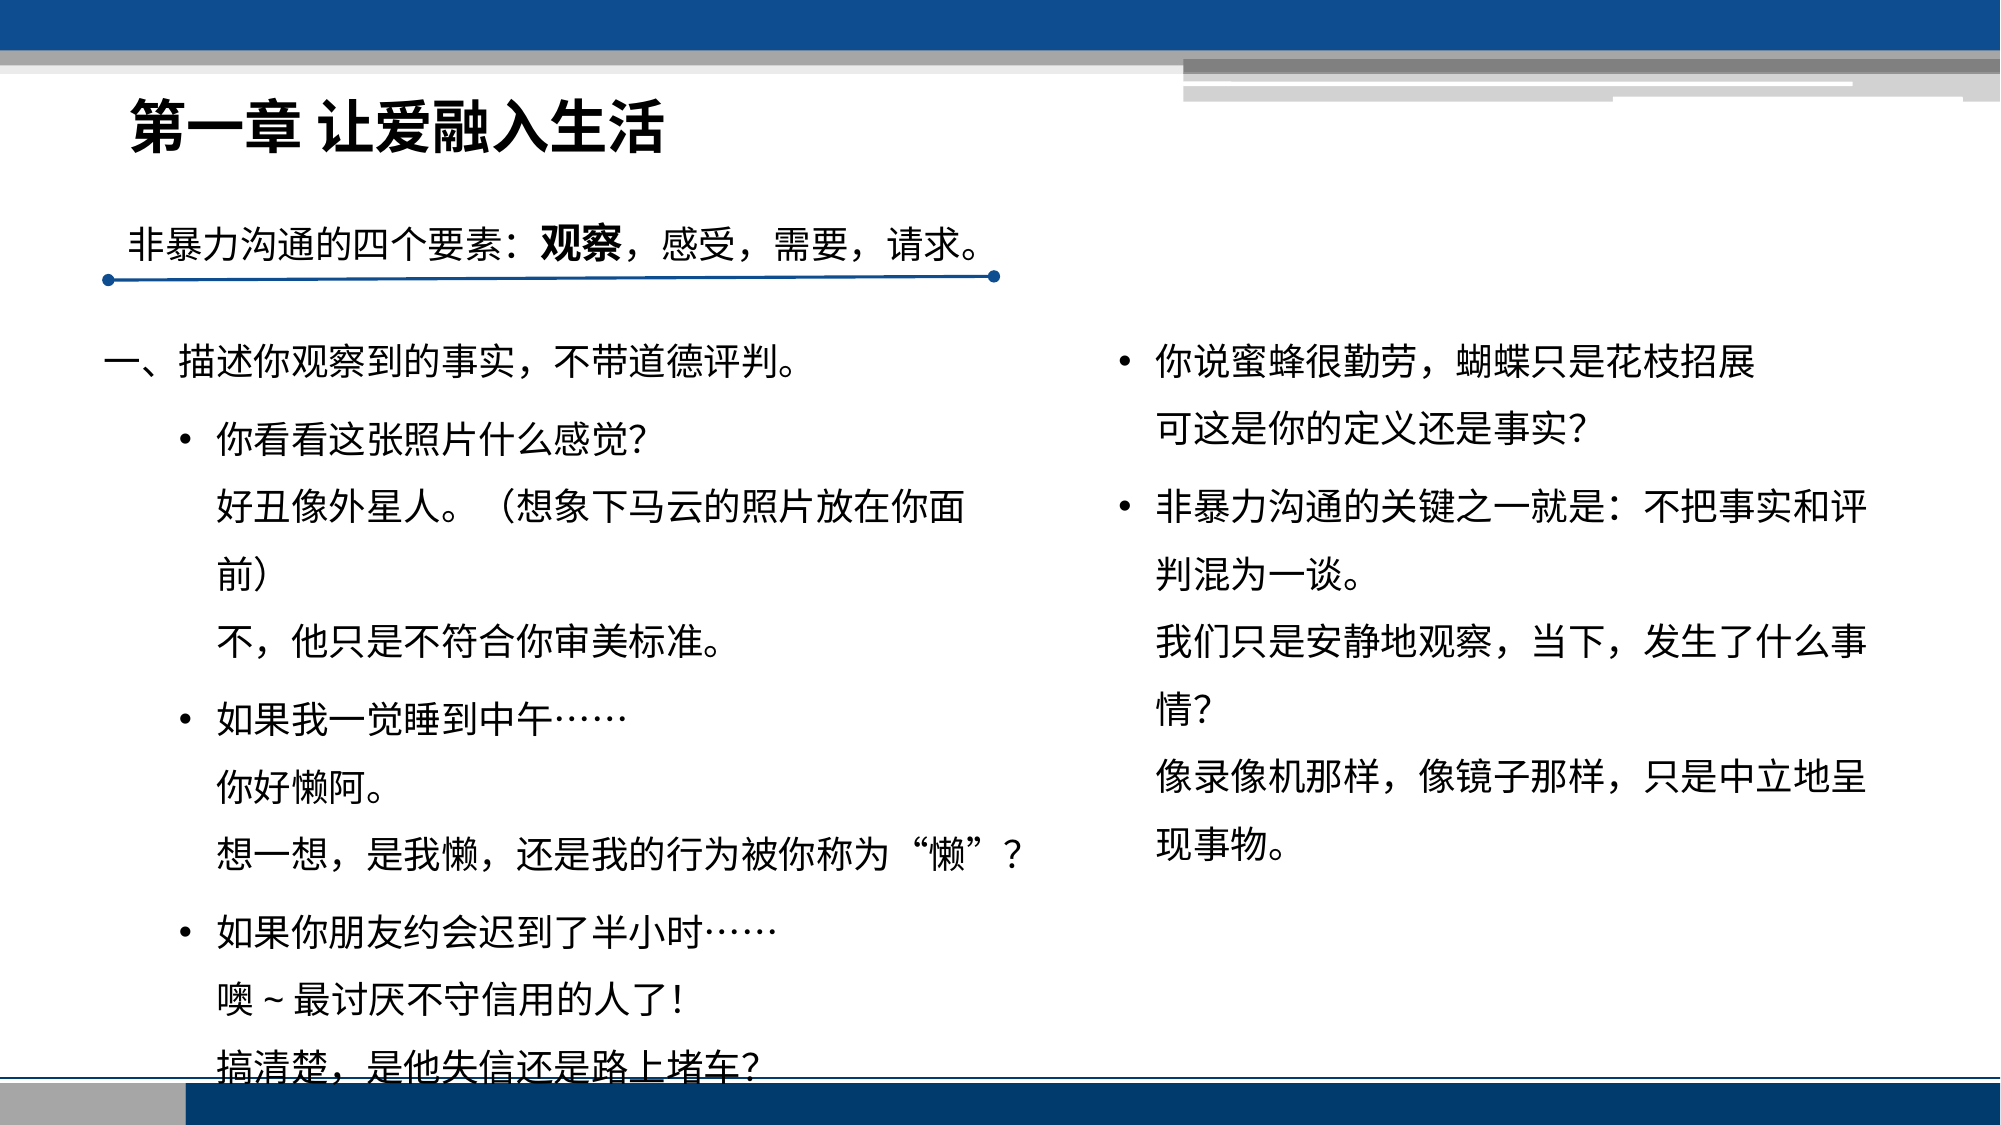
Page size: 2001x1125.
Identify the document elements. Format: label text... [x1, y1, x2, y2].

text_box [108, 276, 994, 280]
text_box 一、描述你观察到的事实，不带道德评判。 你看看这张照片什么感觉？ 好丑像外星人。（想象下马云的照片放在你面前） 不，他只是不符合你审美标准。 如果我一觉睡到中午…… 你好懒阿。 想一想，是我懒，还是我的行为被你称为“懒”？ 如果你朋友约会迟到了半小时…… 噢~最讨厌不守信用的人了！ 搞清楚，是他失信还是路上堵车？ [89, 307, 1029, 1097]
text_box 你说蜜蜂很勤劳，蝴蝶只是花枝招展 可这是你的定义还是事实？ 非暴力沟通的关键之一就是：不把事实和评判混为一谈。 我们只是安静地观察，当下，发生了什么事情？ 像录像机那样，像镜子那样，只是中立地呈现事物。 [1028, 307, 1911, 874]
text_box 第一章 让爱融入生活 [113, 82, 681, 168]
text_box 非暴力沟通的四个要素：观察，感受，需要，请求。 [112, 184, 1014, 274]
